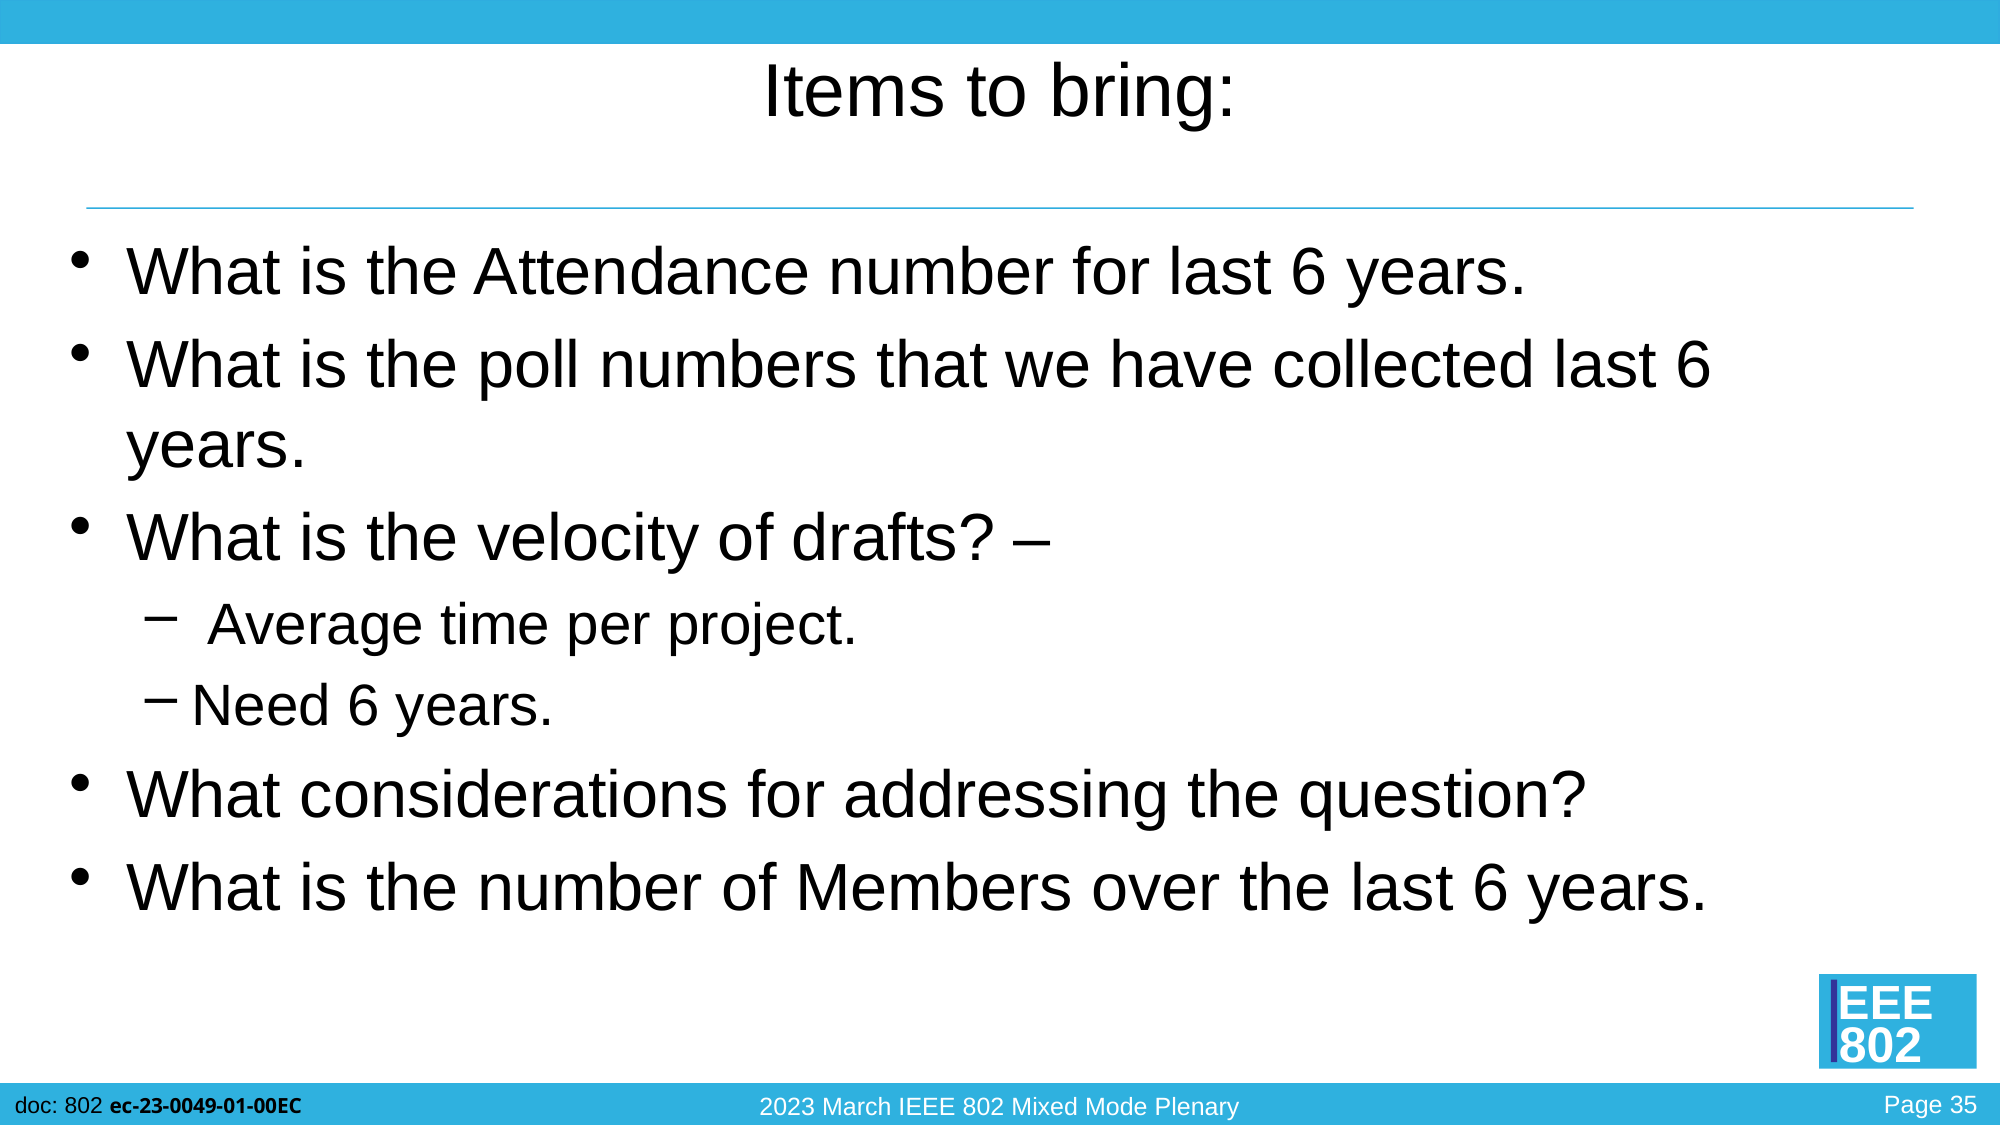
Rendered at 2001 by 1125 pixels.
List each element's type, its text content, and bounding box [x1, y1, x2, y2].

title Items to bring: [99, 66, 1900, 197]
list What is the Attendance number for last 6 years. What is the poll numbers that we have collected last 6 years. What is the velocity of drafts? – Average time per project. Need 6 years. What considerations for addressing the question? What is the number of Members over the last 6 years. [54, 220, 1855, 963]
